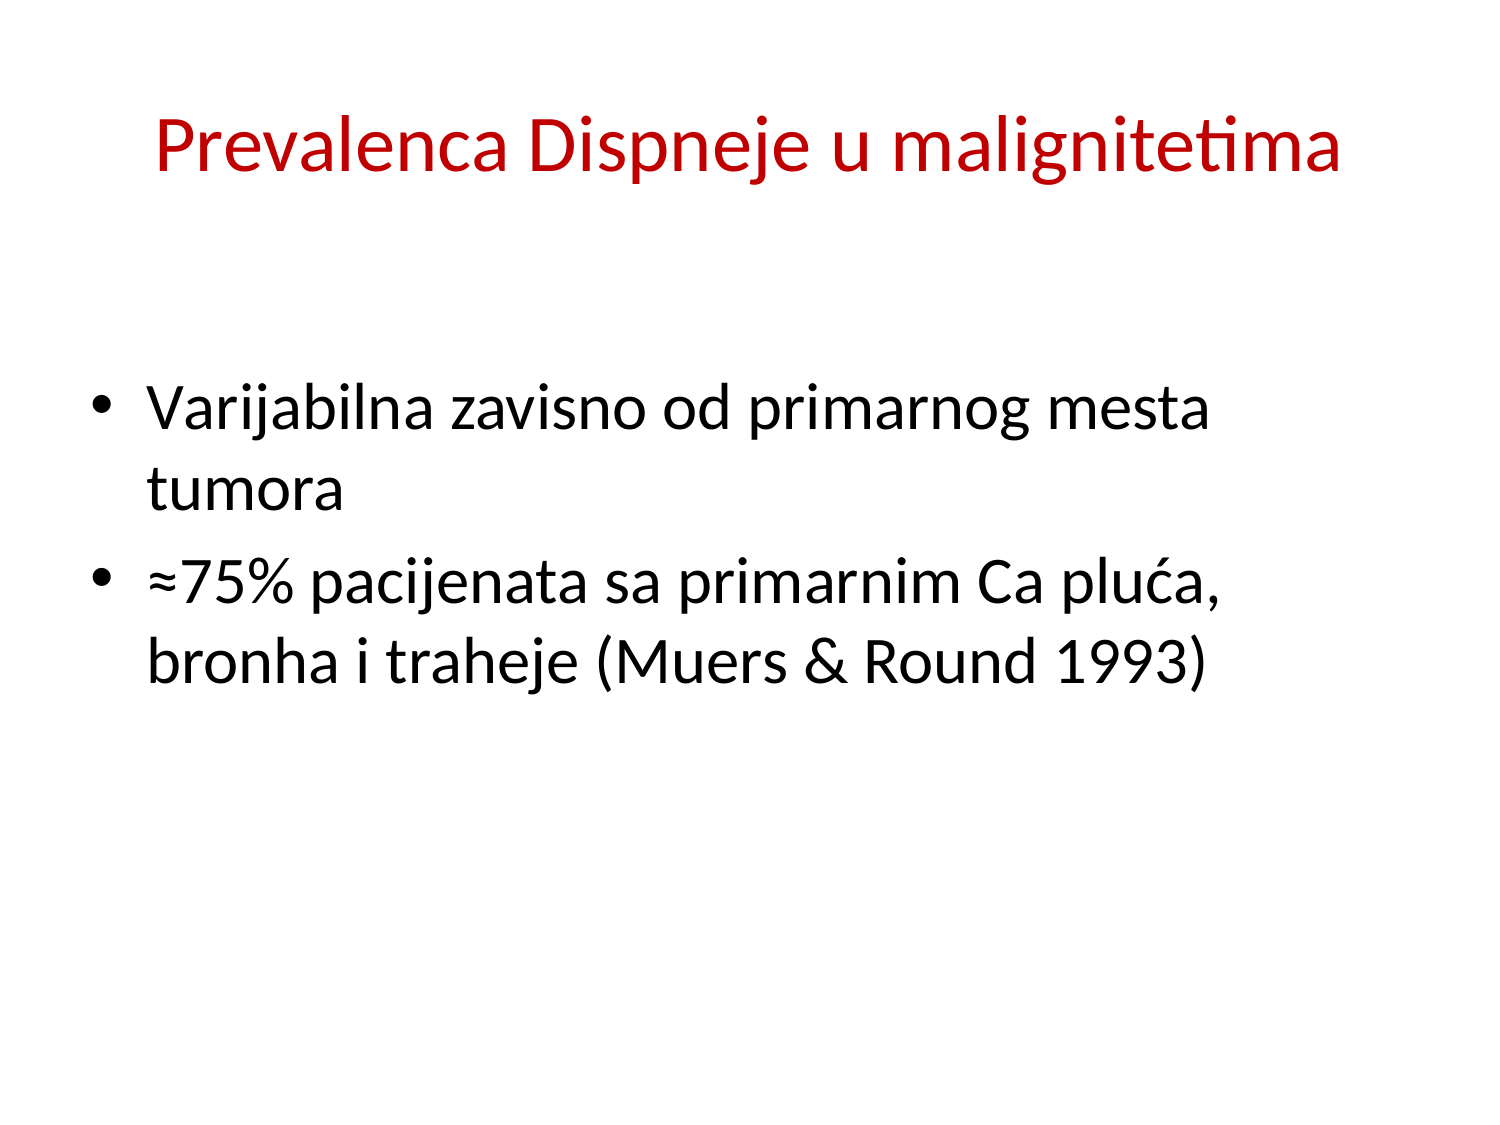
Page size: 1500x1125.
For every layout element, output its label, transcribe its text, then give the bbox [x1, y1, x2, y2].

title Prevalenca Dispneje u malignitetima [75, 45, 1425, 233]
list Varijabilna zavisno od primarnog mesta tumora ≈75% pacijenata sa primarnim Ca pluća, bronha i traheje (Muers & Round 1993) [75, 262, 1425, 1005]
